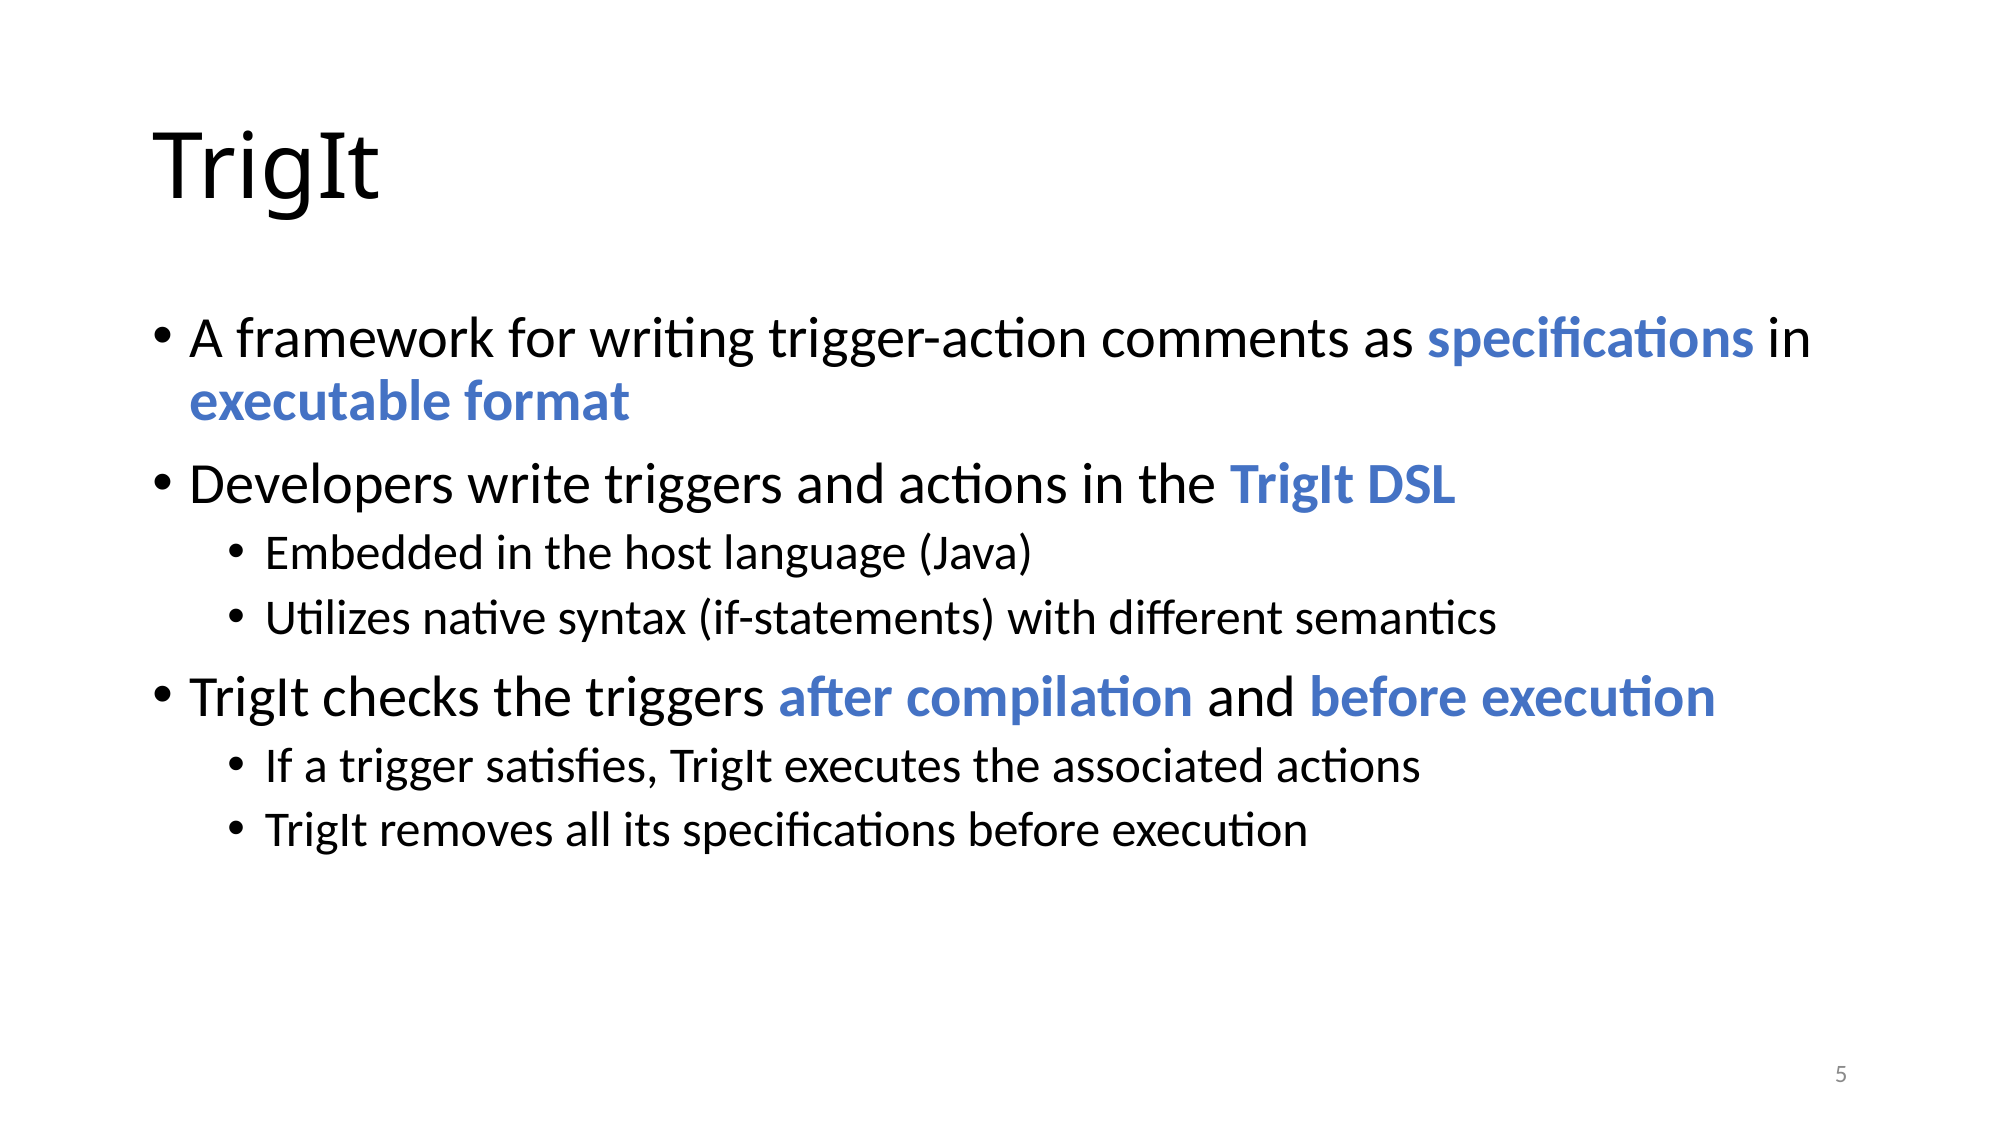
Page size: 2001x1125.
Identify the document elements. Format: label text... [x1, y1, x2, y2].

slide_number 5 [1412, 1042, 1863, 1103]
list A framework for writing trigger-action comments as specifications in executable format Developers write triggers and actions in the TrigIt DSL Embedded in the host language (Java) Utilizes native syntax (if-statements) with different semantics TrigIt checks the triggers after compilation and before execution If a trigger satisfies, TrigIt executes the associated actions TrigIt removes all its specifications before execution [137, 299, 1962, 989]
title TrigIt [137, 59, 1863, 278]
